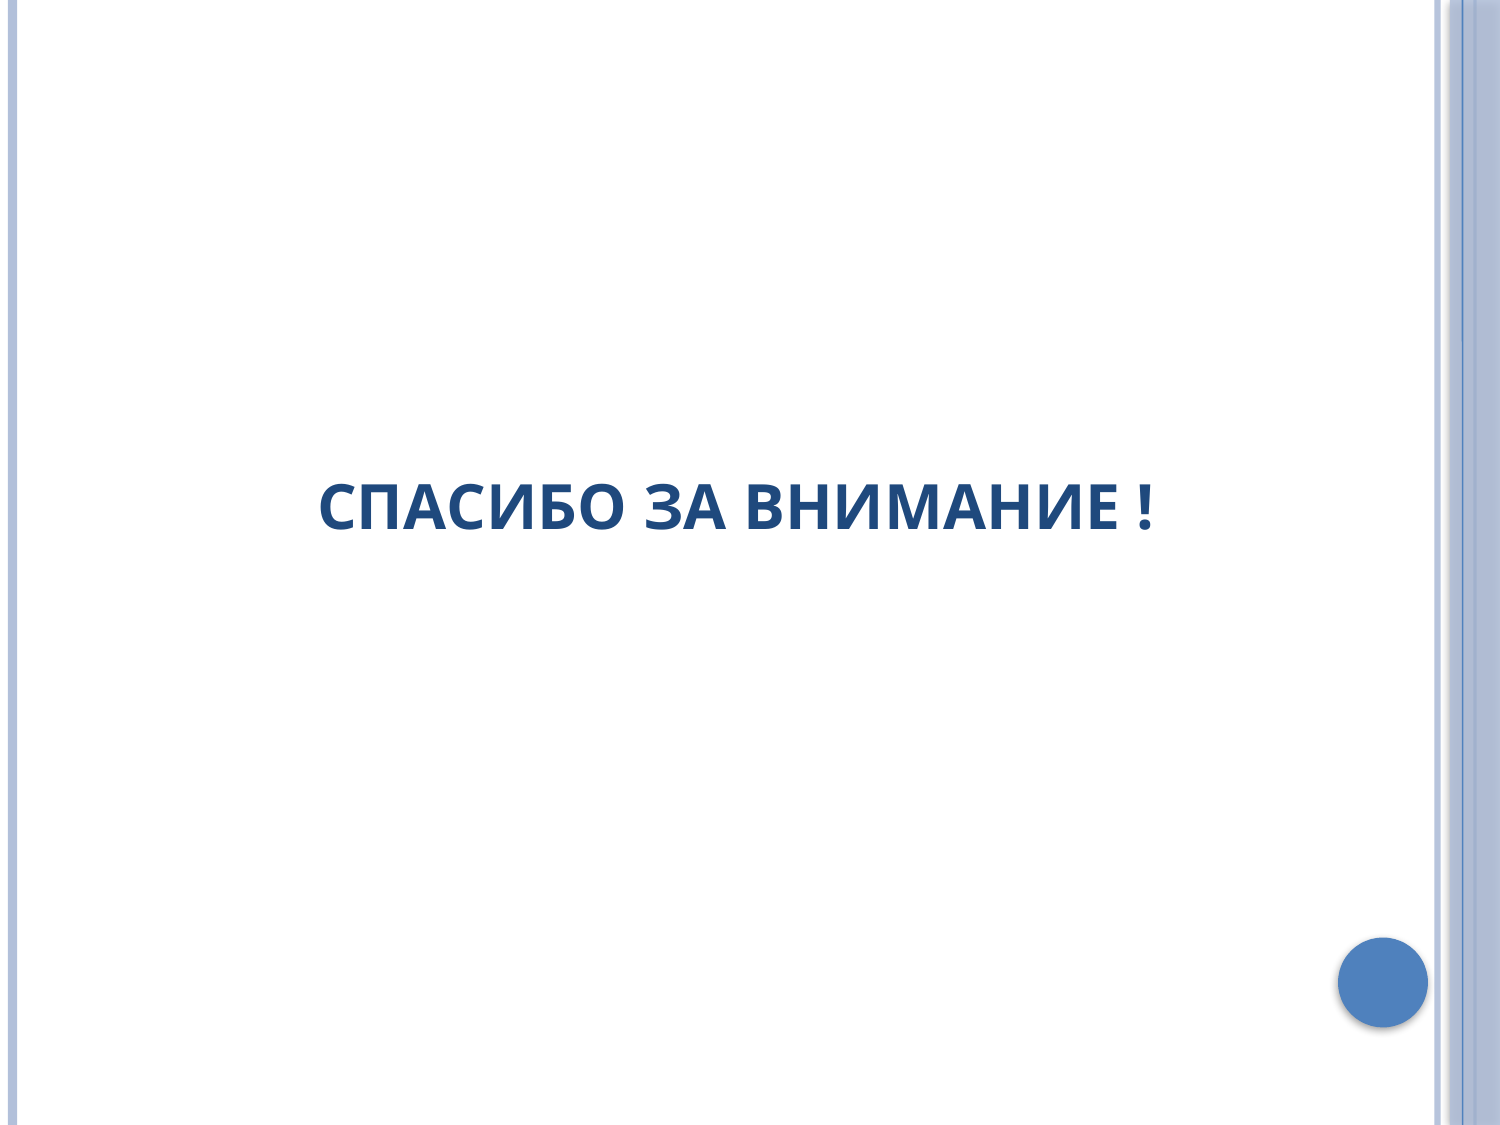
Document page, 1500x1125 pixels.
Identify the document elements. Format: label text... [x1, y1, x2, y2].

text_box СПАСИБО ЗА ВНИМАНИЕ ! [123, 361, 1349, 550]
